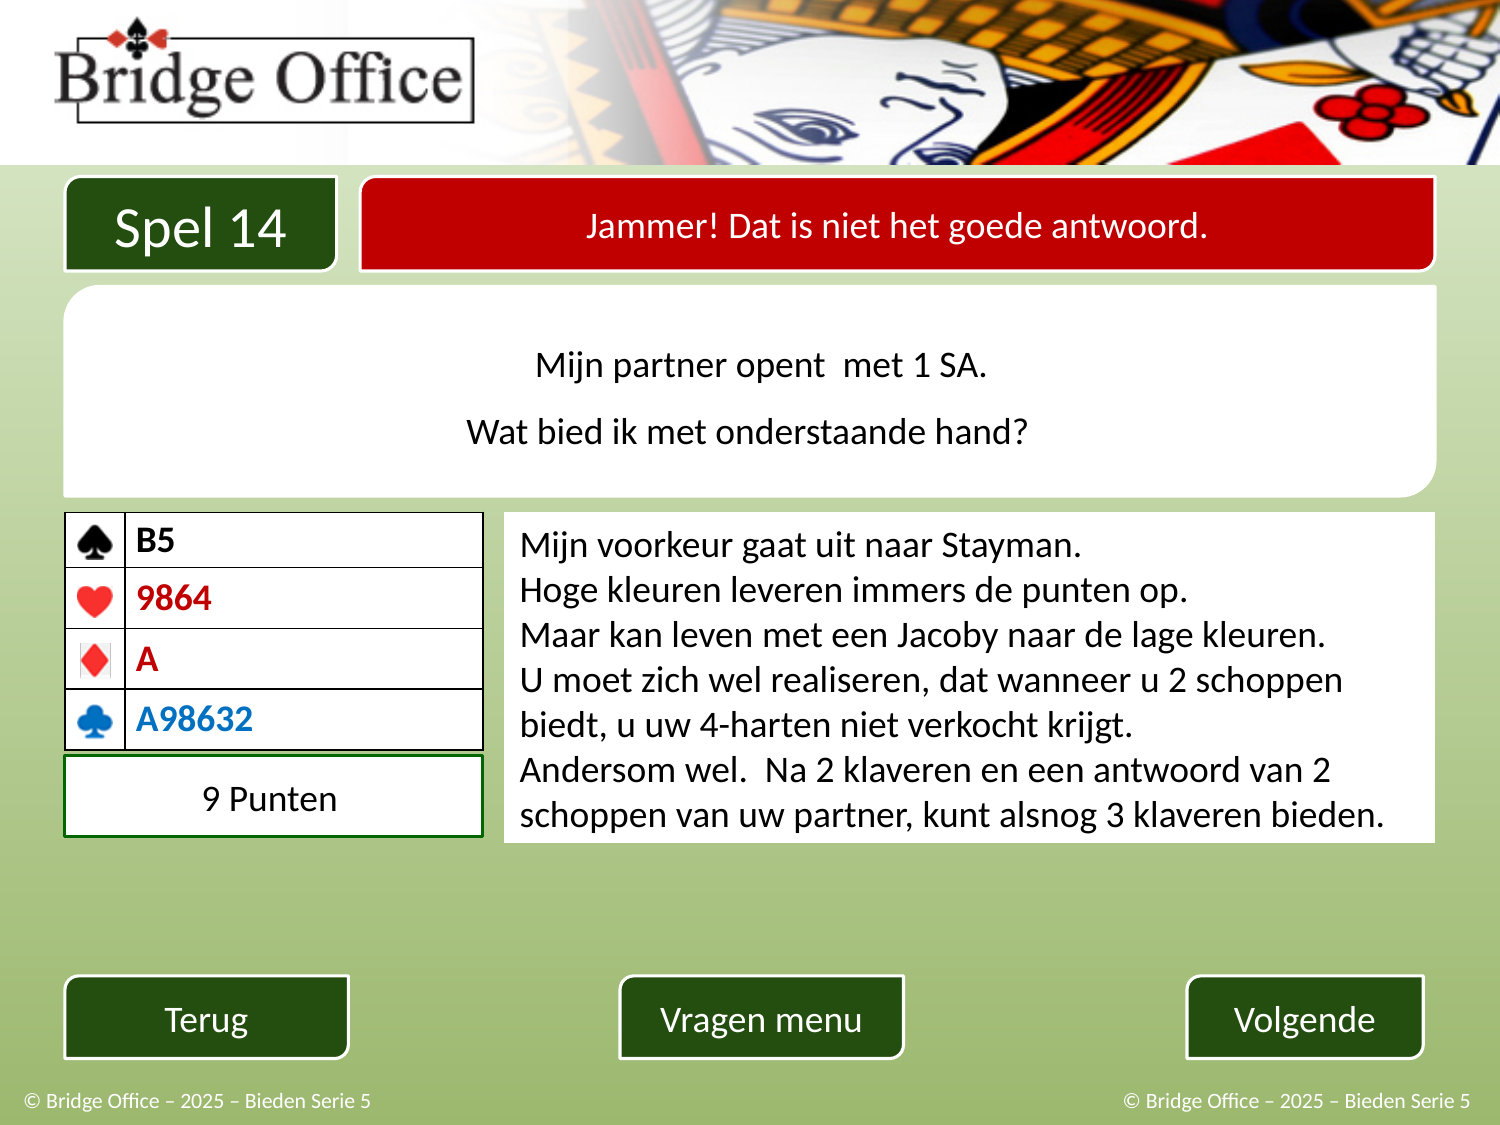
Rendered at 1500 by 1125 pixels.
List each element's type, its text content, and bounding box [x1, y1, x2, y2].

picture [77, 703, 114, 740]
table_cell 9864 [126, 568, 482, 628]
table_cell A98632 [126, 690, 482, 749]
text_box © Bridge Office – 2025 – Bieden Serie 5 [1107, 1079, 1500, 1121]
text_box Spel 14 [63, 179, 339, 273]
table_cell [66, 629, 124, 688]
table_cell [66, 568, 124, 628]
table_header B5 [126, 513, 482, 567]
picture [77, 524, 114, 561]
picture [77, 585, 114, 618]
text_box © Bridge Office – 2025 – Bieden Serie 5 [8, 1079, 393, 1121]
text_box Vragen menu [618, 974, 906, 1061]
table_cell [66, 690, 124, 749]
text_box Mijn partner opent met 1 SA. [508, 332, 1015, 393]
text_box Wat bied ik met onderstaande hand? [451, 399, 1072, 460]
text_box 9 Punten [63, 754, 484, 838]
text_box Terug [63, 974, 350, 1061]
table_cell A [126, 629, 482, 688]
picture [77, 643, 114, 679]
text_box Mijn voorkeur gaat uit naar Stayman. Hoge kleuren leveren immers de punten op. Maar kan leven met een Jacoby naar de lage kleuren. U moet zich wel realiseren, dat wanneer u 2 schoppen biedt, u uw 4-harten niet verkocht krijgt. Andersom wel. Na 2 klaveren en een antwoord van 2 schoppen van uw partner, kunt alsnog 3 klaveren bieden. [504, 512, 1435, 843]
text_box [63, 284, 1437, 498]
table_header [66, 513, 124, 567]
picture [0, 0, 1500, 166]
text_box Jammer! Dat is niet het goede antwoord. [358, 179, 1437, 273]
text_box Volgende [1185, 974, 1425, 1061]
